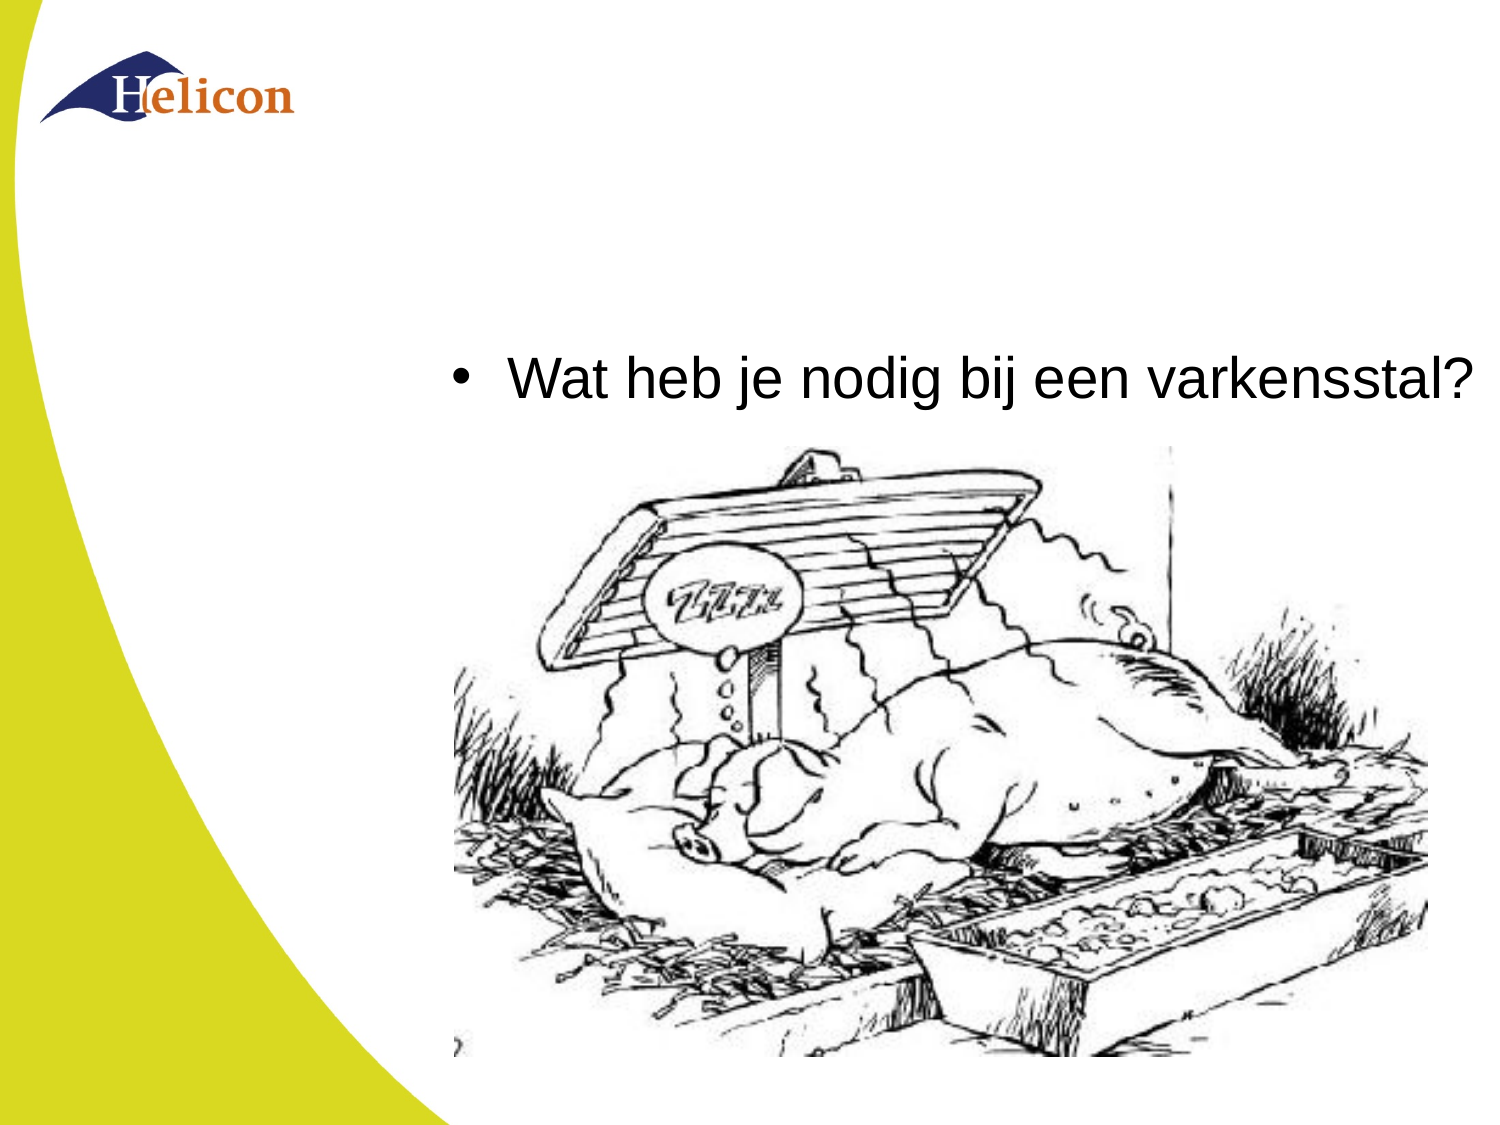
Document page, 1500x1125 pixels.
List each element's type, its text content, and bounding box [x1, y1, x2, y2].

list Wat heb je nodig bij een varkensstal? [436, 332, 1500, 1125]
picture [454, 446, 1428, 1058]
picture [0, 0, 1500, 1125]
